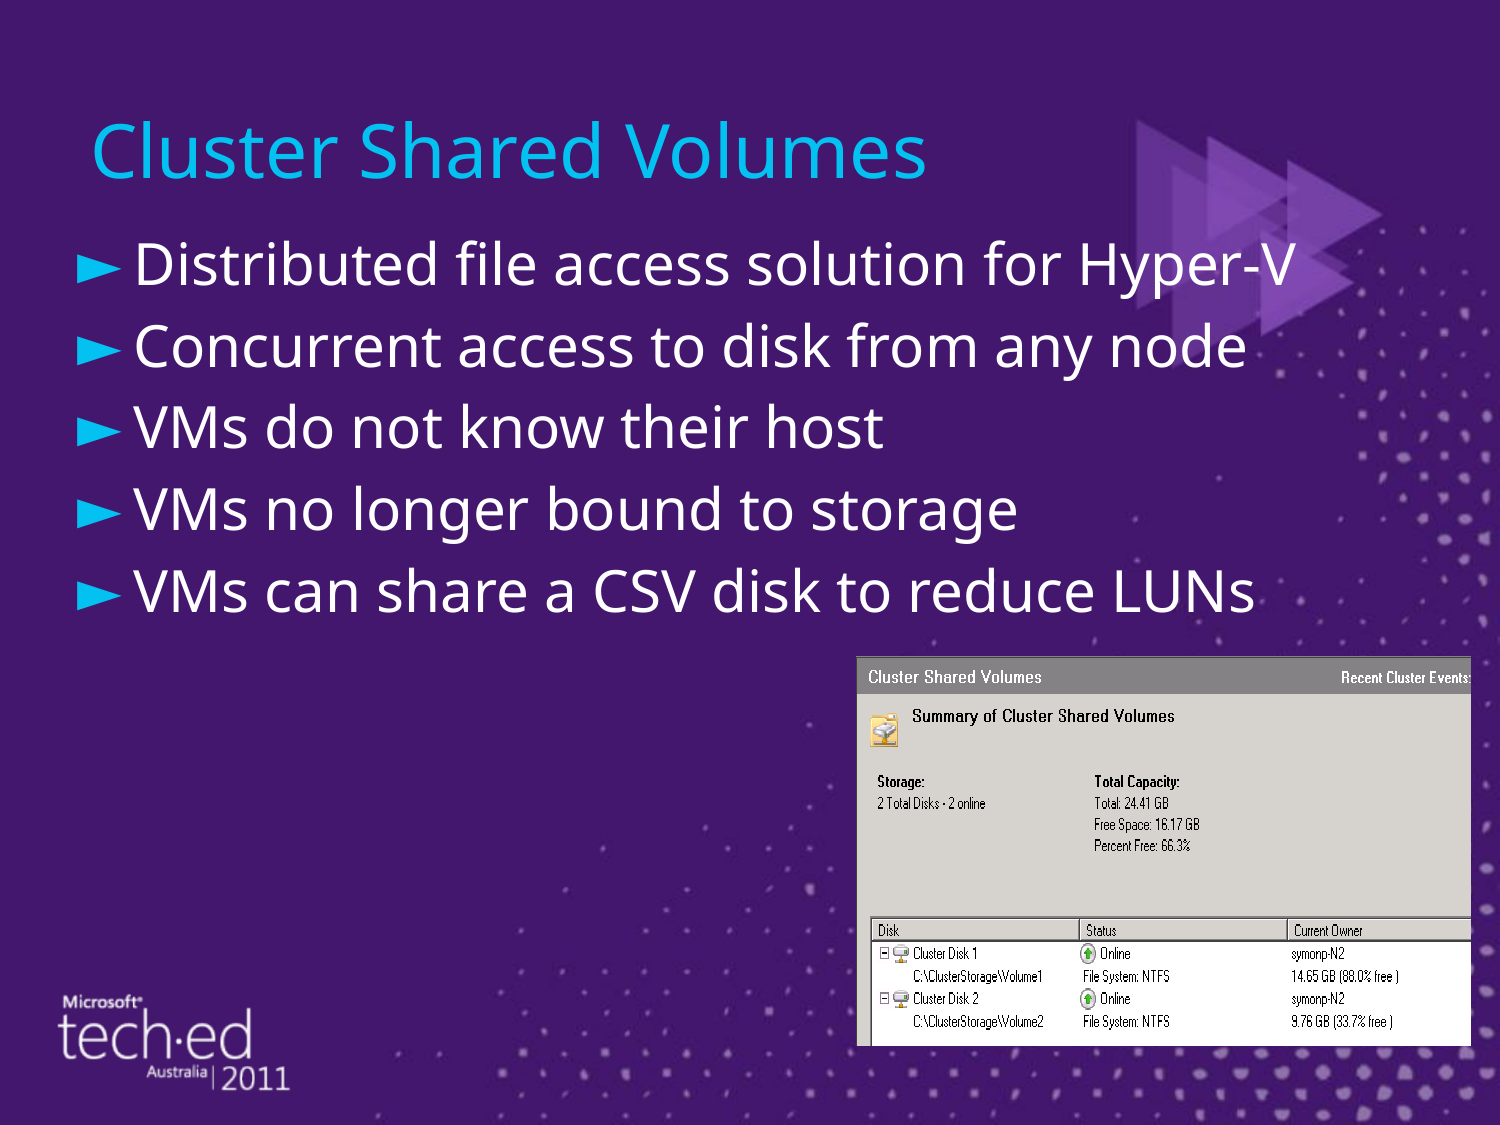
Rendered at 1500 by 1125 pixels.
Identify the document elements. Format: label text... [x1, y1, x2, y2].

picture [0, 0, 1500, 1125]
list Distributed file access solution for Hyper-V Concurrent access to disk from any node VMs do not know their host VMs no longer bound to storage VMs can share a CSV disk to reduce LUNs [62, 219, 1443, 810]
title Cluster Shared Volumes [75, 54, 1425, 219]
